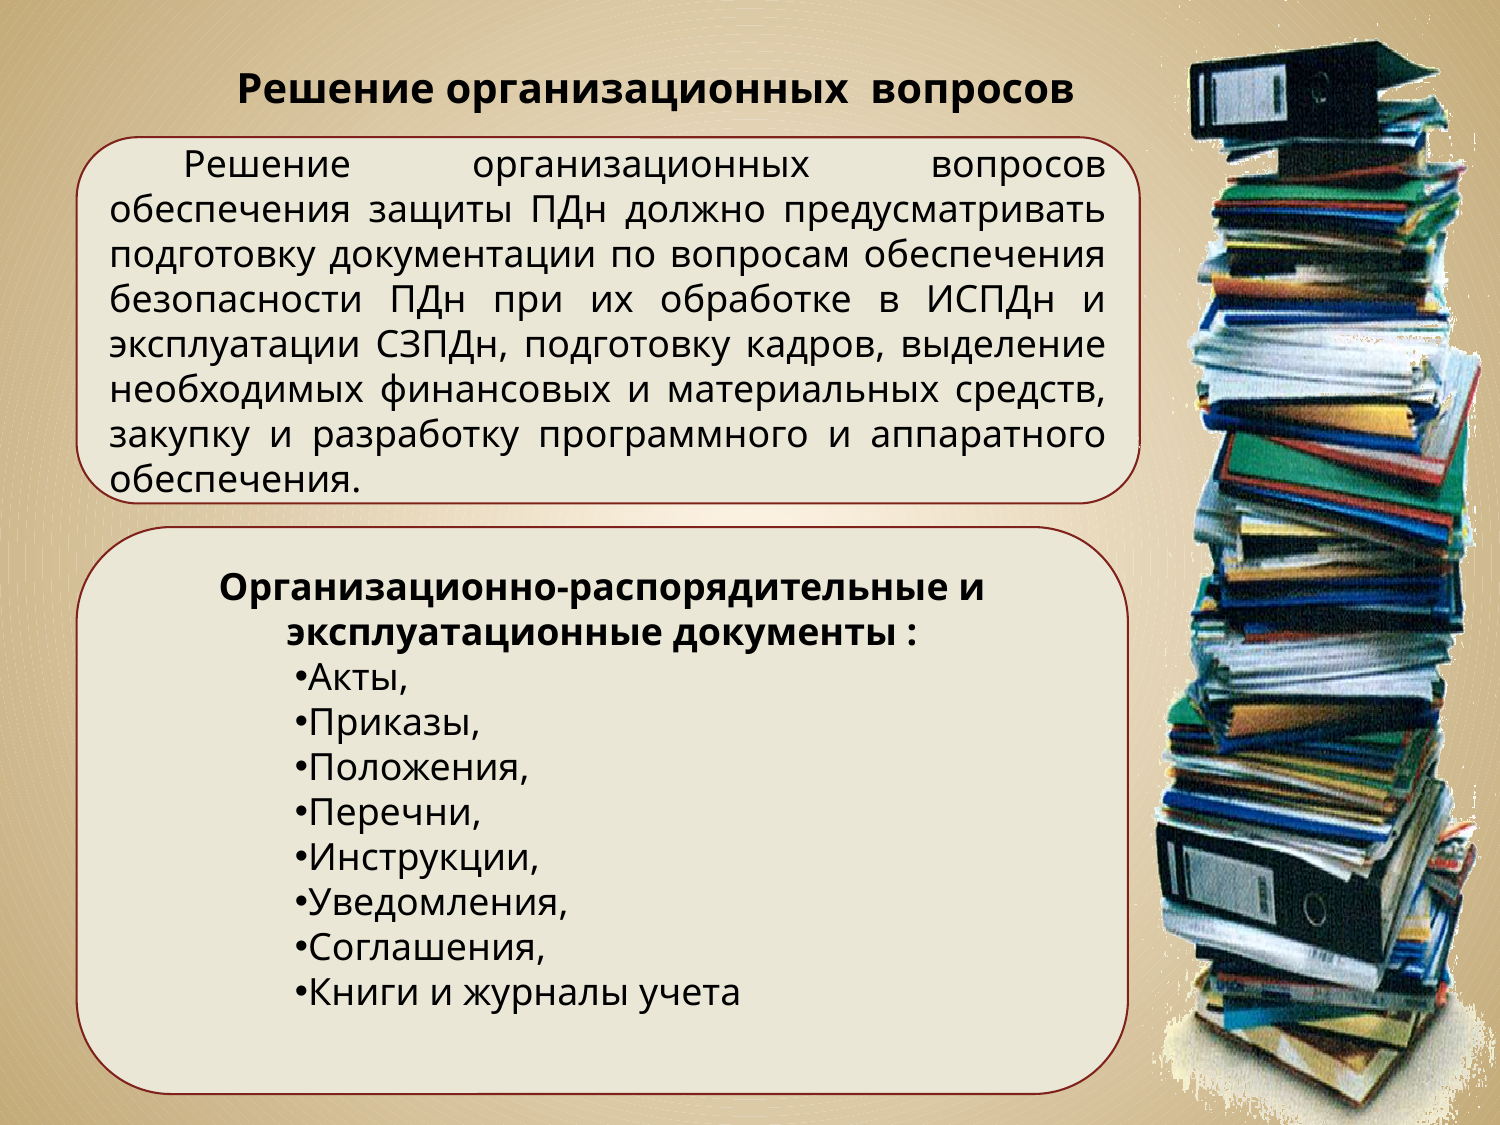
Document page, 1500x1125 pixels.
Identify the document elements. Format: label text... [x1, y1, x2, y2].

picture [1128, 0, 1500, 1125]
text_box Организационно-распорядительные и эксплуатационные документы : Акты, Приказы, Положения, Перечни, Инструкции, Уведомления, Соглашения, Книги и журналы учета [75, 526, 1118, 1096]
text_box Решение организационных вопросов обеспечения защиты ПДн должно предусматривать подготовку документации по вопросам обеспечения безопасности ПДн при их обработке в ИСПДн и эксплуатации СЗПДн, подготовку кадров, выделение необходимых финансовых и материальных средств, закупку и разработку программного и аппаратного обеспечения. [75, 136, 1118, 505]
text_box Решение организационных вопросов [221, 54, 1091, 120]
